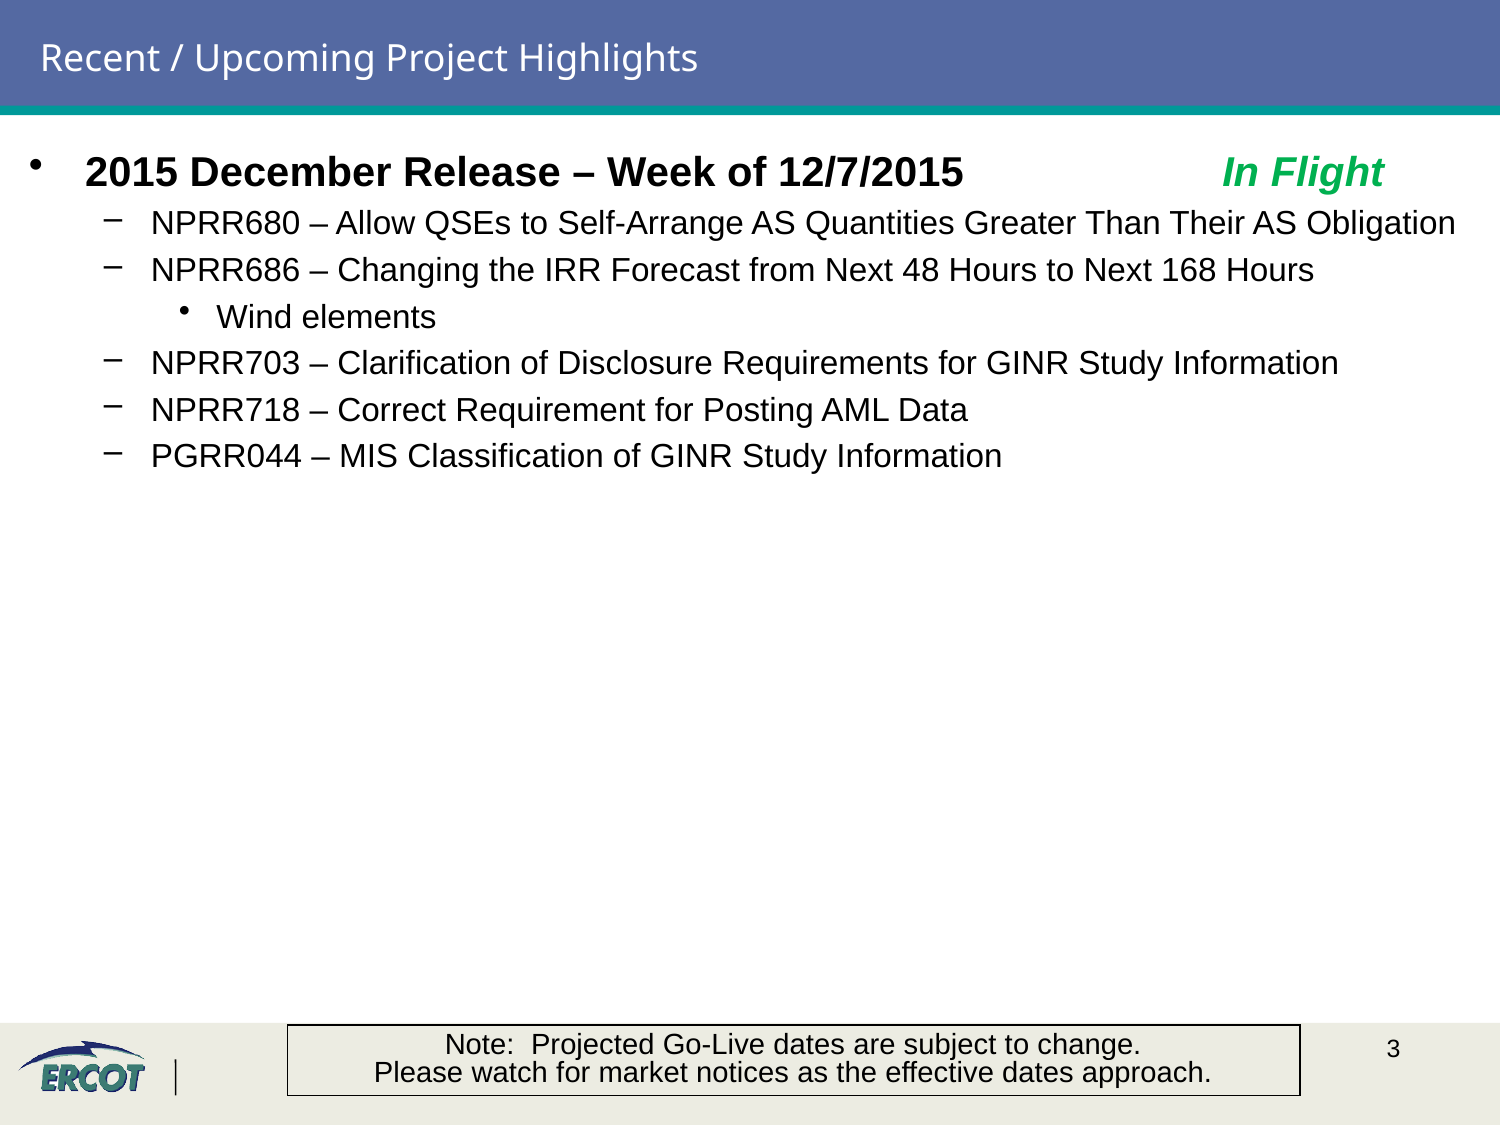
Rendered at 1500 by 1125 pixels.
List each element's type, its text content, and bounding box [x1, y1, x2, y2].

text_box Note: Projected Go-Live dates are subject to change. Please watch for market notices as the effective dates approach. [287, 1024, 1300, 1096]
title Recent / Upcoming Project Highlights [24, 0, 1175, 113]
list 2015 December Release – Week of 12/7/2015 In Flight NPRR680 – Allow QSEs to Self-Arrange AS Quantities Greater Than Their AS Obligation NPRR686 – Changing the IRR Forecast from Next 48 Hours to Next 168 Hours Wind elements NPRR703 – Clarification of Disclosure Requirements for GINR Study Information NPRR718 – Correct Requirement for Posting AML Data PGRR044 – MIS Classification of GINR Study Information [13, 137, 1489, 1000]
picture [10, 1031, 151, 1111]
